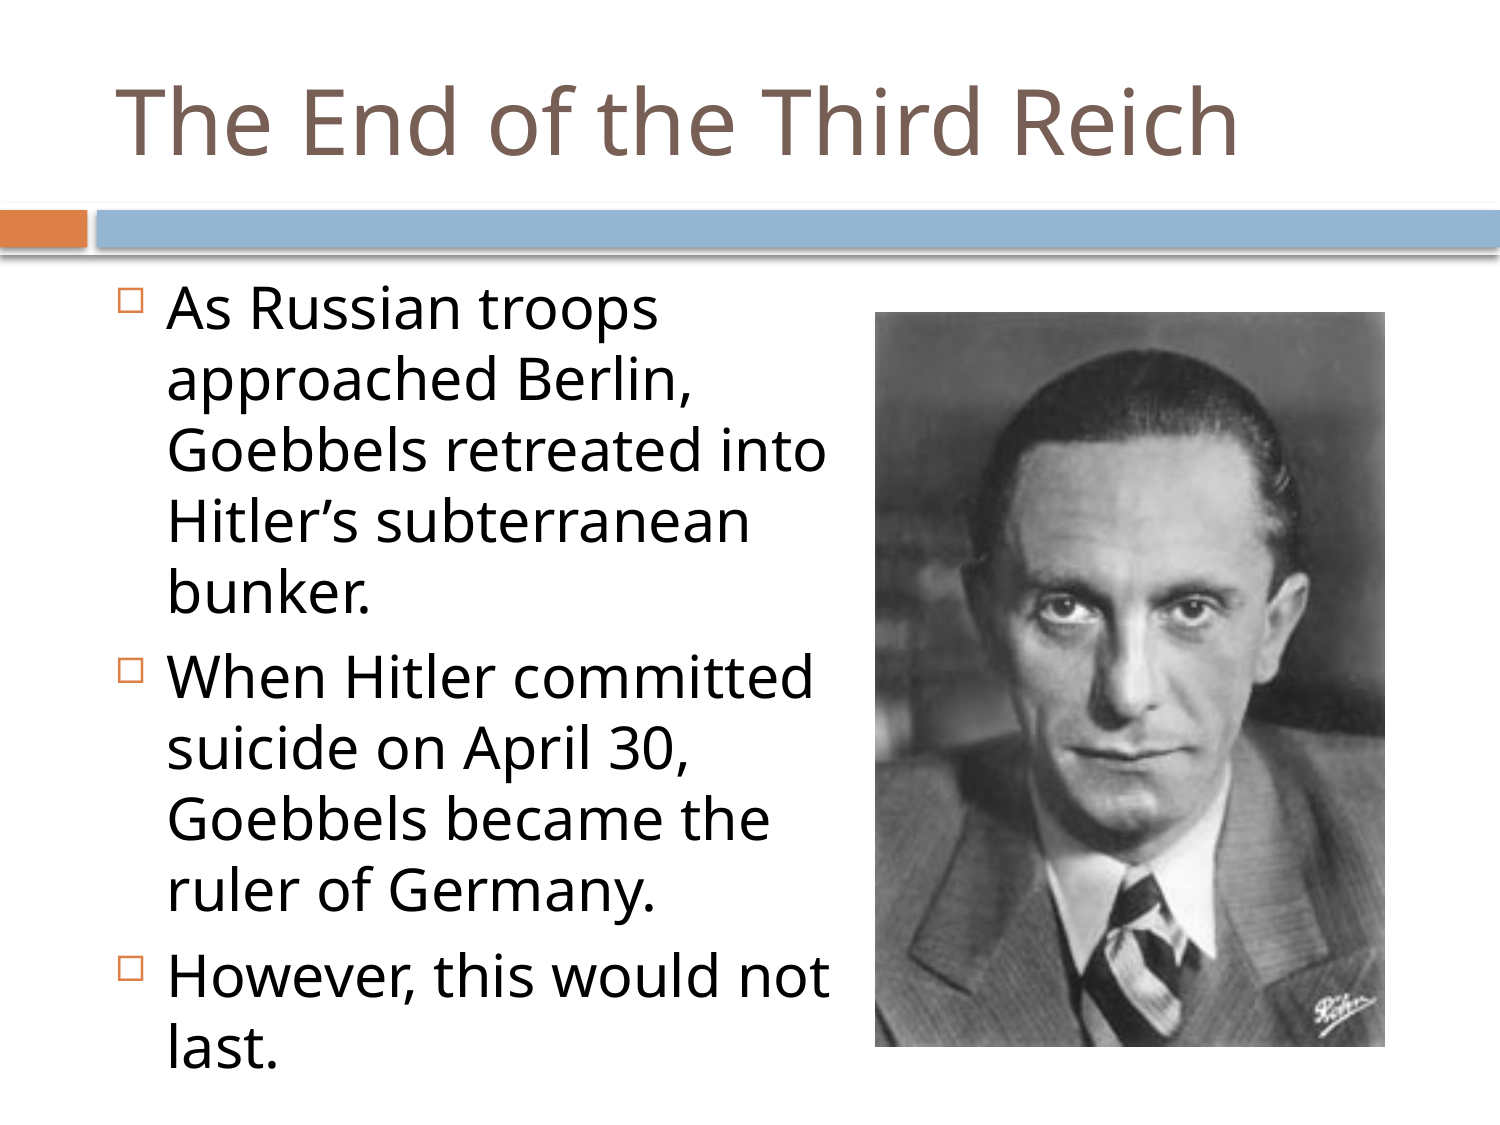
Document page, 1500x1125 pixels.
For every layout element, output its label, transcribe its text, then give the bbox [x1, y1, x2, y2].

picture [874, 312, 1386, 1048]
list As Russian troops approached Berlin, Goebbels retreated into Hitler’s subterranean bunker. When Hitler committed suicide on April 30, Goebbels became the ruler of Germany. However, this would not last. [100, 262, 850, 1088]
title The End of the Third Reich [100, 37, 1438, 200]
